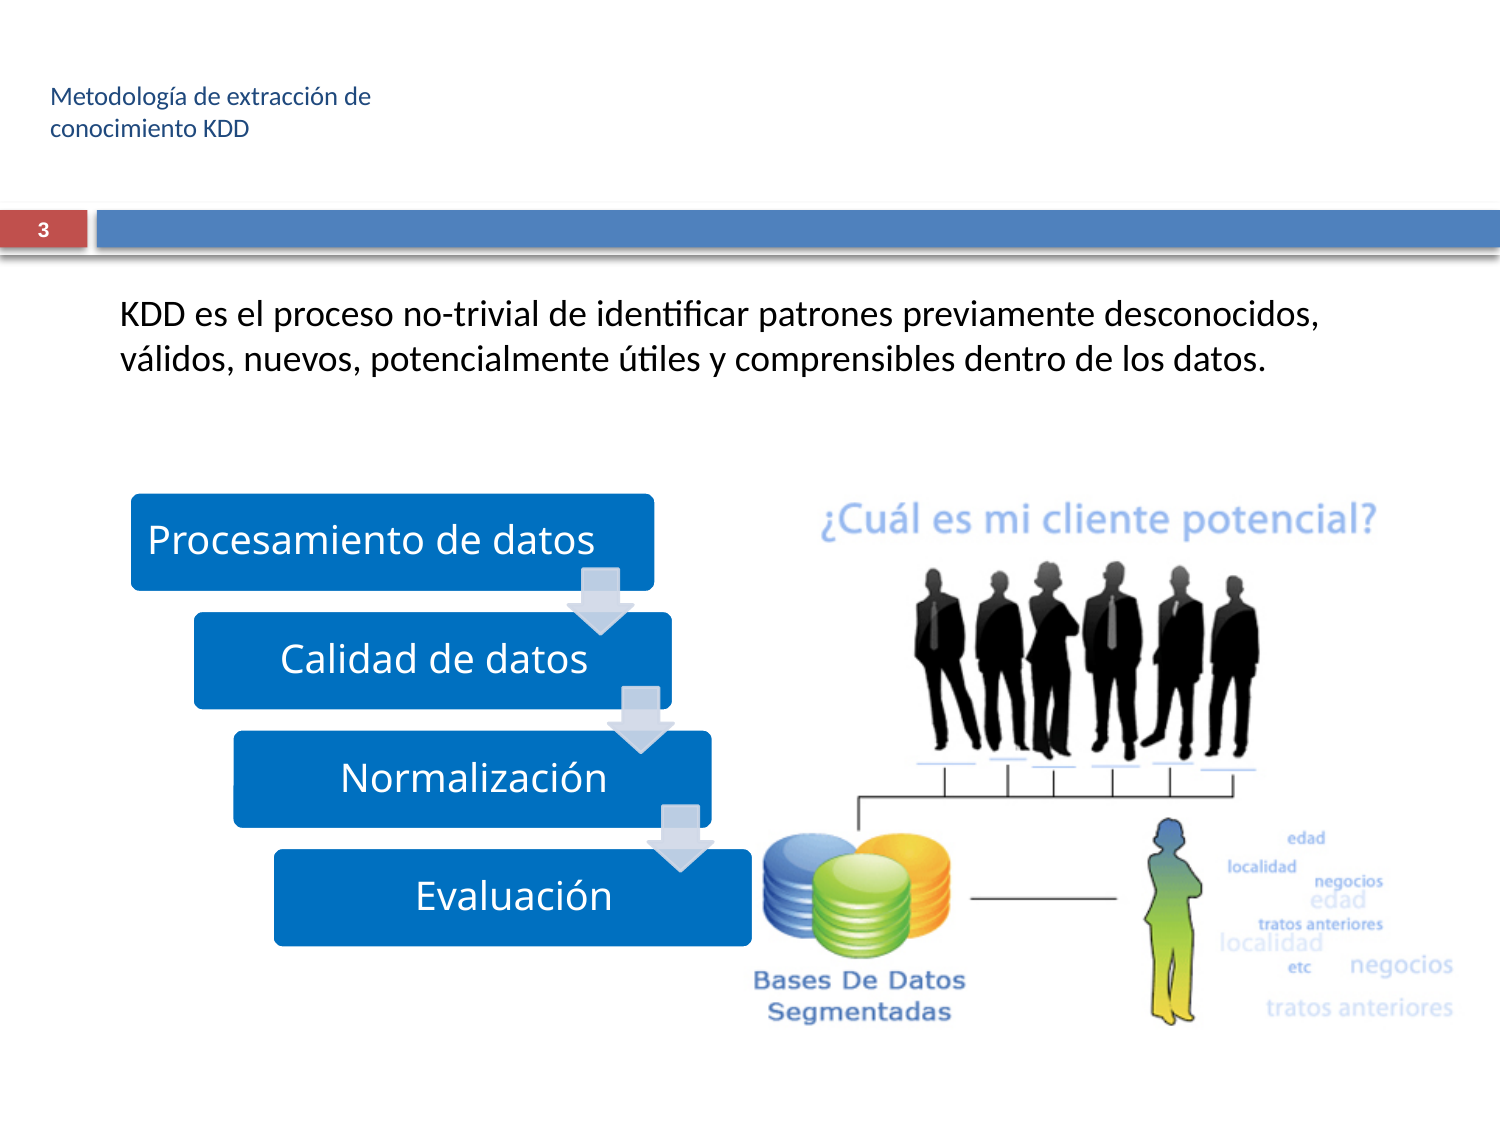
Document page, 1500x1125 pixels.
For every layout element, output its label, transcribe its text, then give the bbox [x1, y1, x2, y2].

title Metodología de extracción de conocimiento KDD [35, 70, 1384, 151]
text_box KDD es el proceso no-trivial de identificar patrones previamente desconocidos, válidos, nuevos, potencialmente útiles y comprensibles dentro de los datos. [105, 281, 1336, 431]
picture [719, 469, 1466, 1044]
slide_number 3 [0, 208, 88, 249]
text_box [140, 491, 743, 949]
